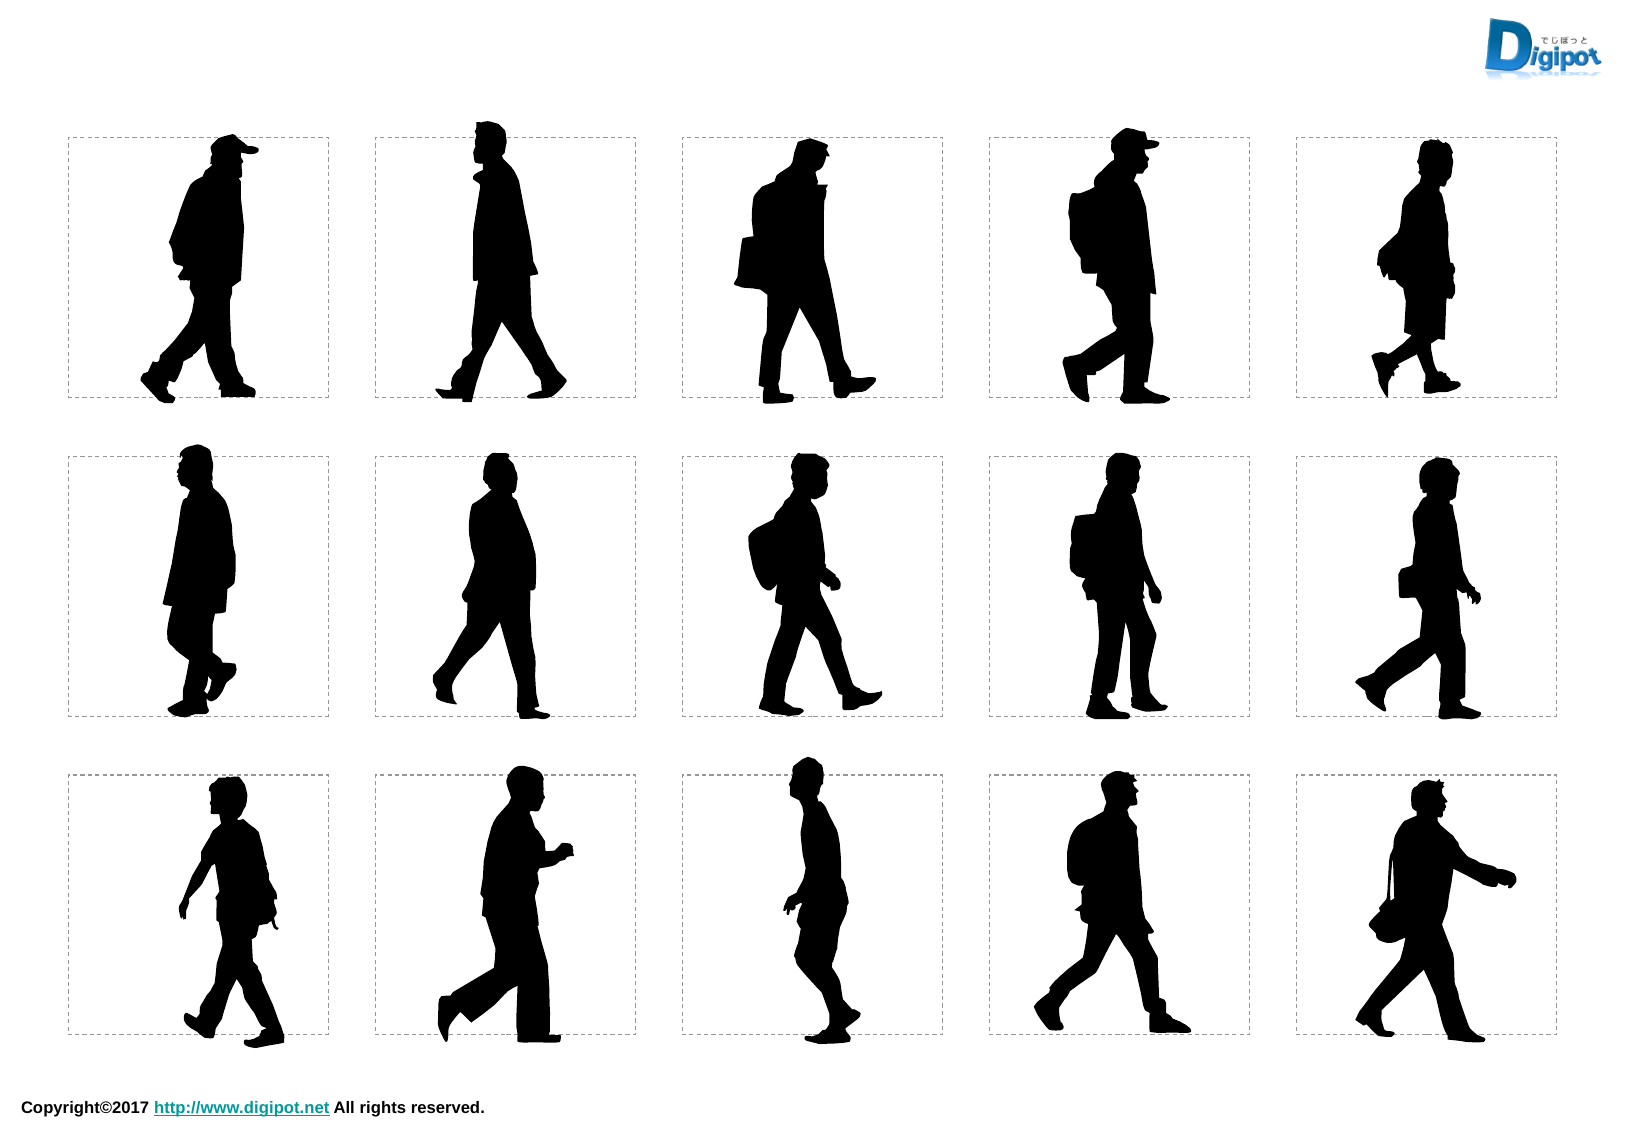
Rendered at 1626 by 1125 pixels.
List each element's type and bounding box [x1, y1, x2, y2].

text_box [435, 121, 567, 403]
text_box [162, 444, 237, 718]
text_box [1069, 452, 1168, 720]
text_box [1355, 779, 1517, 1043]
text_box [437, 765, 574, 1043]
text_box [1062, 127, 1171, 404]
text_box [140, 134, 259, 404]
text_box [432, 452, 551, 720]
text_box [178, 776, 285, 1049]
text_box [733, 138, 876, 404]
picture [1485, 18, 1602, 82]
text_box [783, 756, 861, 1045]
text_box [1371, 138, 1461, 398]
text_box [748, 452, 883, 716]
text_box [1033, 771, 1192, 1033]
text_box [1355, 457, 1482, 720]
